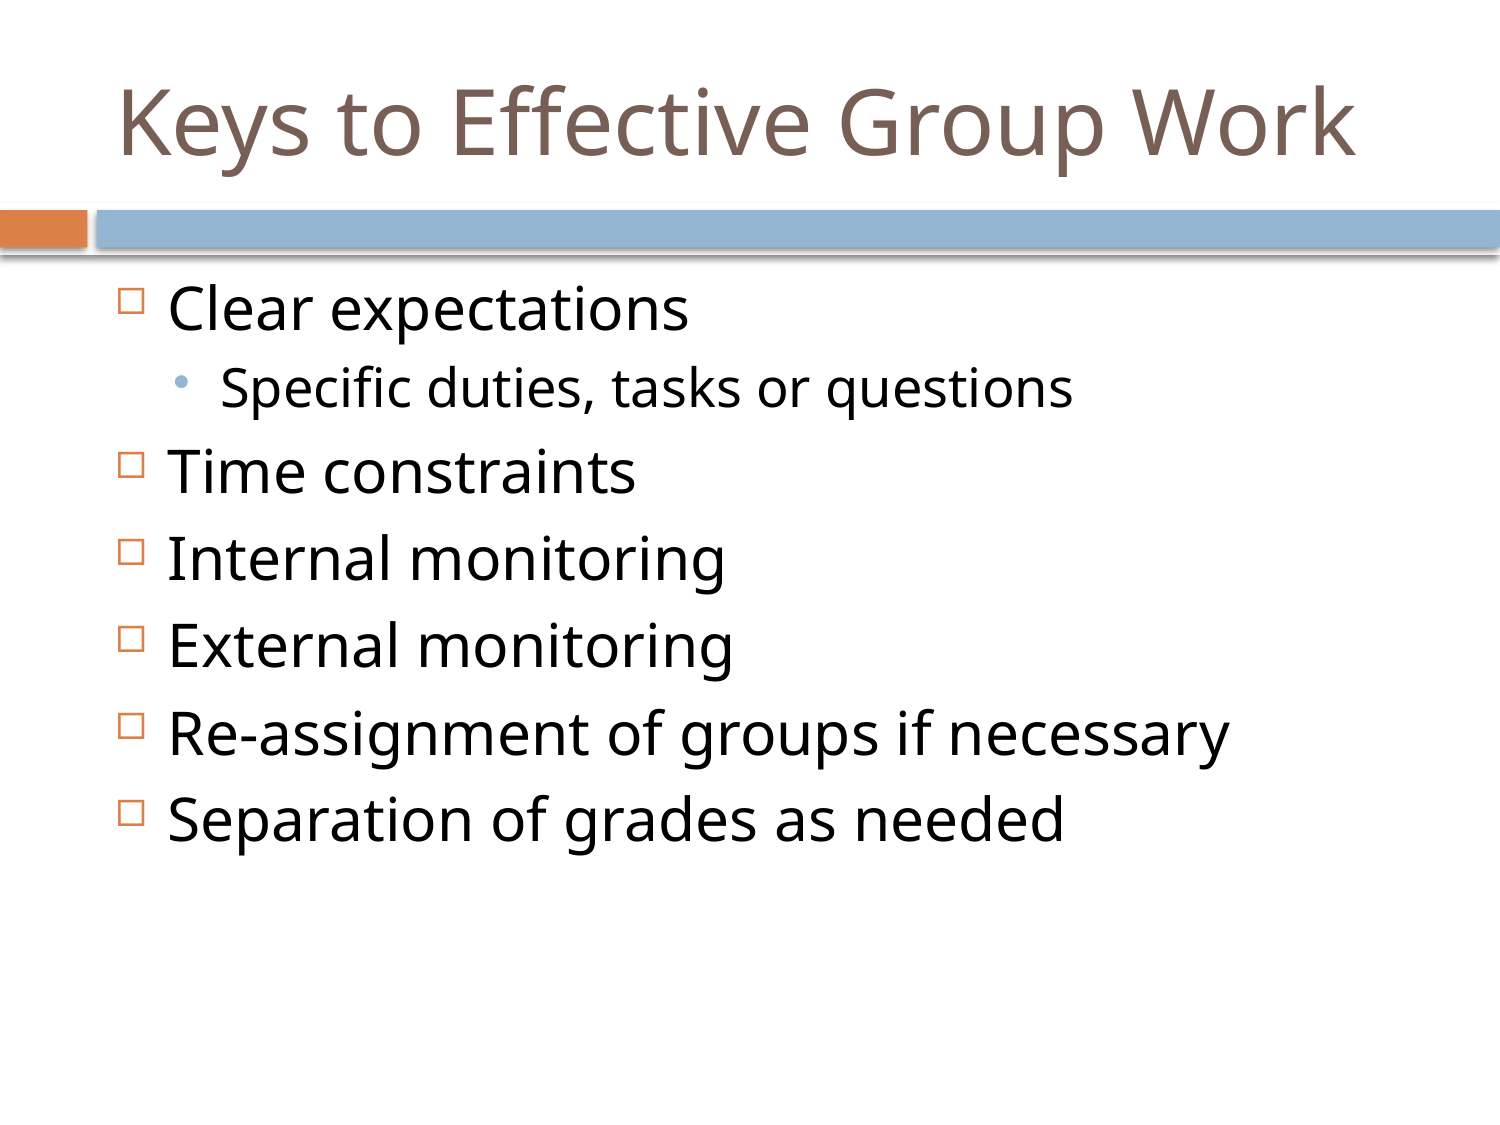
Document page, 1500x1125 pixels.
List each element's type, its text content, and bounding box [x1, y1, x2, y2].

title Keys to Effective Group Work [100, 37, 1438, 200]
list Clear expectations Specific duties, tasks or questions Time constraints Internal monitoring External monitoring Re-assignment of groups if necessary Separation of grades as needed [100, 262, 1438, 1000]
